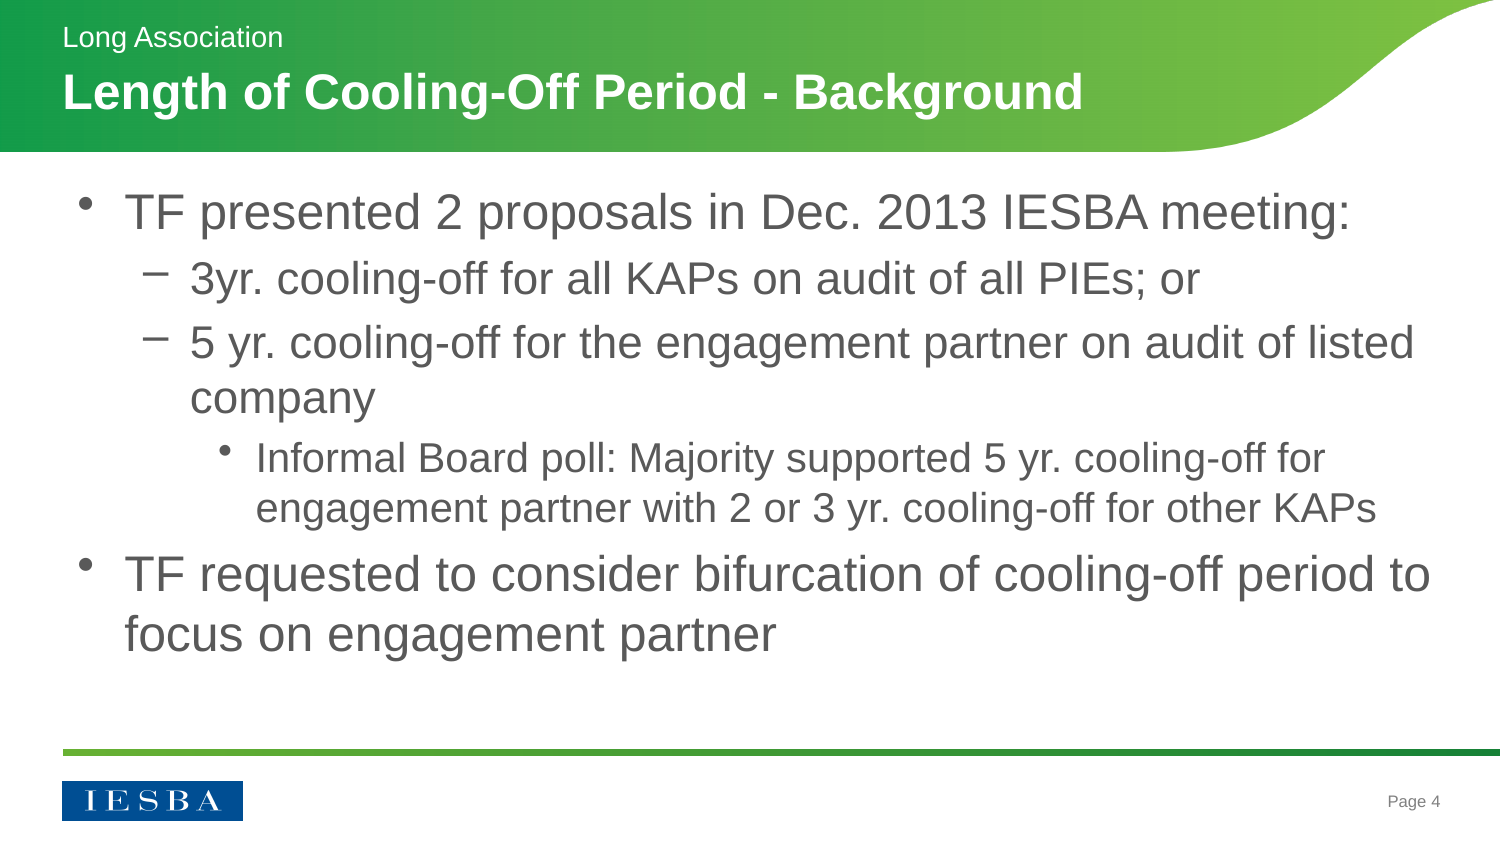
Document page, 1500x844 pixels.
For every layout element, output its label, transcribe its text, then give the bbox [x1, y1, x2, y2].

subtitle Long Association [62, 18, 500, 47]
picture [0, 0, 1497, 152]
picture [62, 781, 243, 821]
list TF presented 2 proposals in Dec. 2013 IESBA meeting: 3yr. cooling-off for all KAPs on audit of all PIEs; or 5 yr. cooling-off for the engagement partner on audit of listed company Informal Board poll: Majority supported 5 yr. cooling-off for engagement partner with 2 or 3 yr. cooling-off for other KAPs TF requested to consider bifurcation of cooling-off period to focus on engagement partner [62, 171, 1450, 747]
title Length of Cooling-Off Period - Background [62, 56, 1300, 122]
